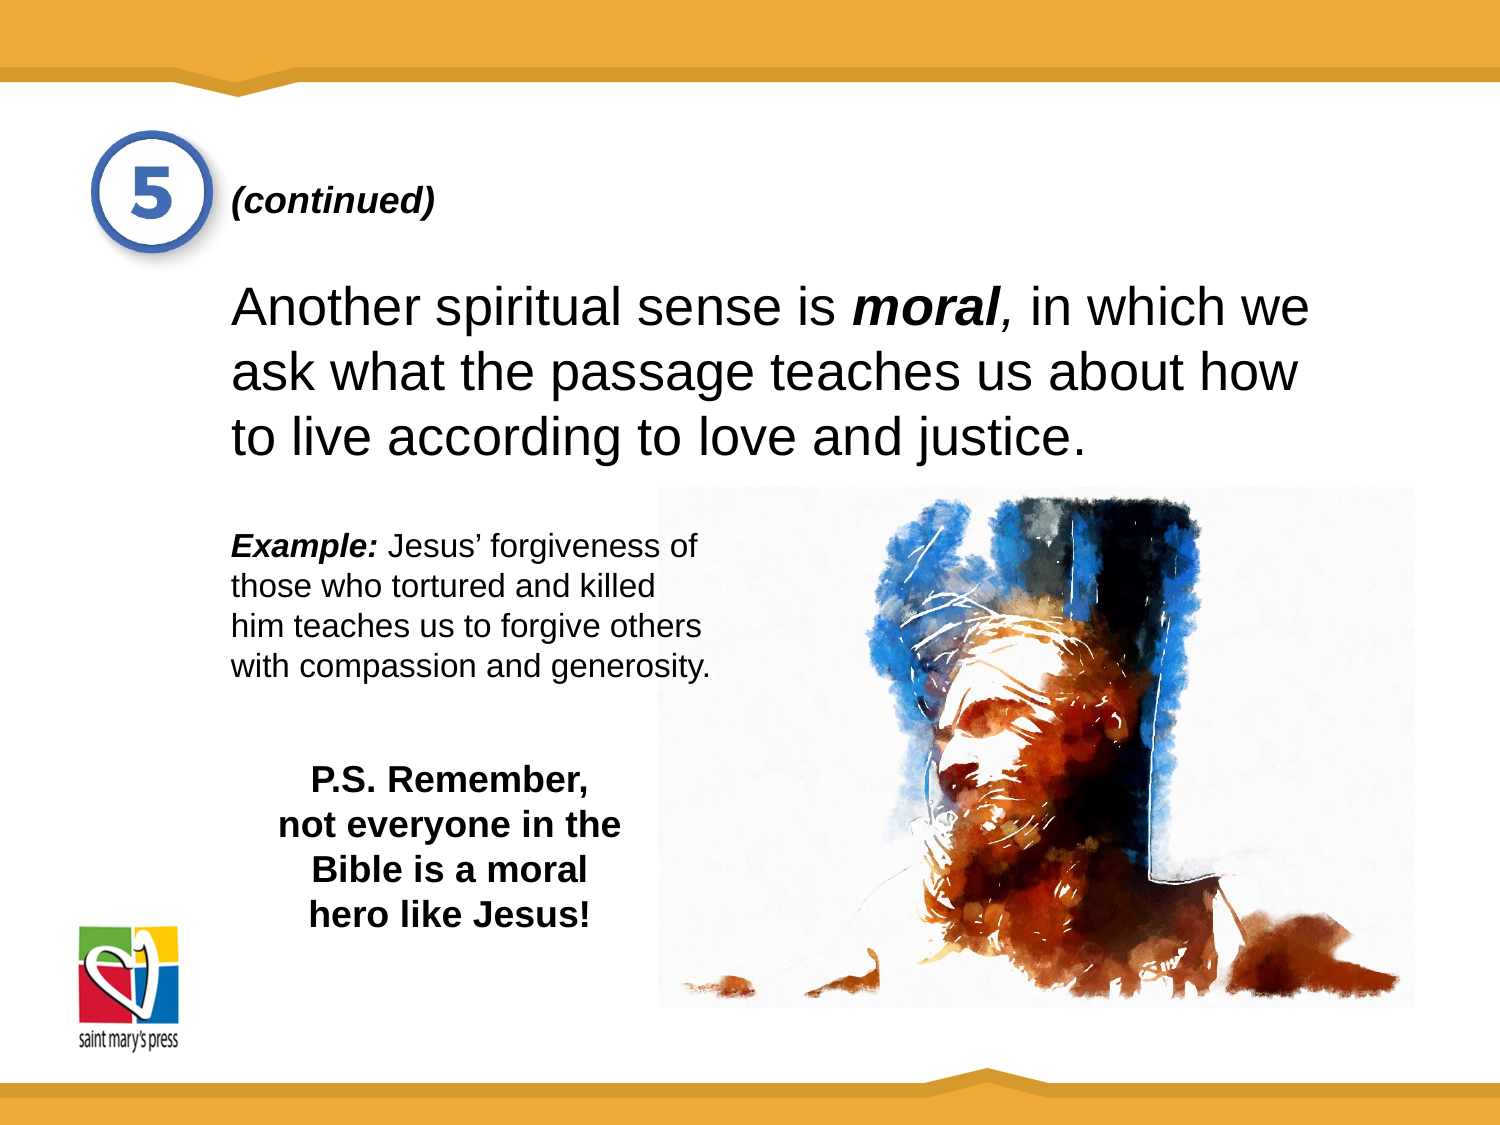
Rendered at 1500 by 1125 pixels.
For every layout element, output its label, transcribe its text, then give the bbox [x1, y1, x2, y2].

title (continued) Another spiritual sense is moral, in which we ask what the passage teaches us about how to live according to love and justice. [216, 180, 1342, 516]
text_box Example: Jesus’ forgiveness of those who tortured and killed him teaches us to forgive others with compassion and generosity. [216, 516, 653, 692]
text_box P.S. Remember, not everyone in the Bible is a moral hero like Jesus! [262, 747, 638, 942]
picture [0, 0, 1500, 1125]
title (continued) Another spiritual sense is moral, in which we ask what the passage teaches us about how to live according to love and justice. [216, 692, 653, 981]
